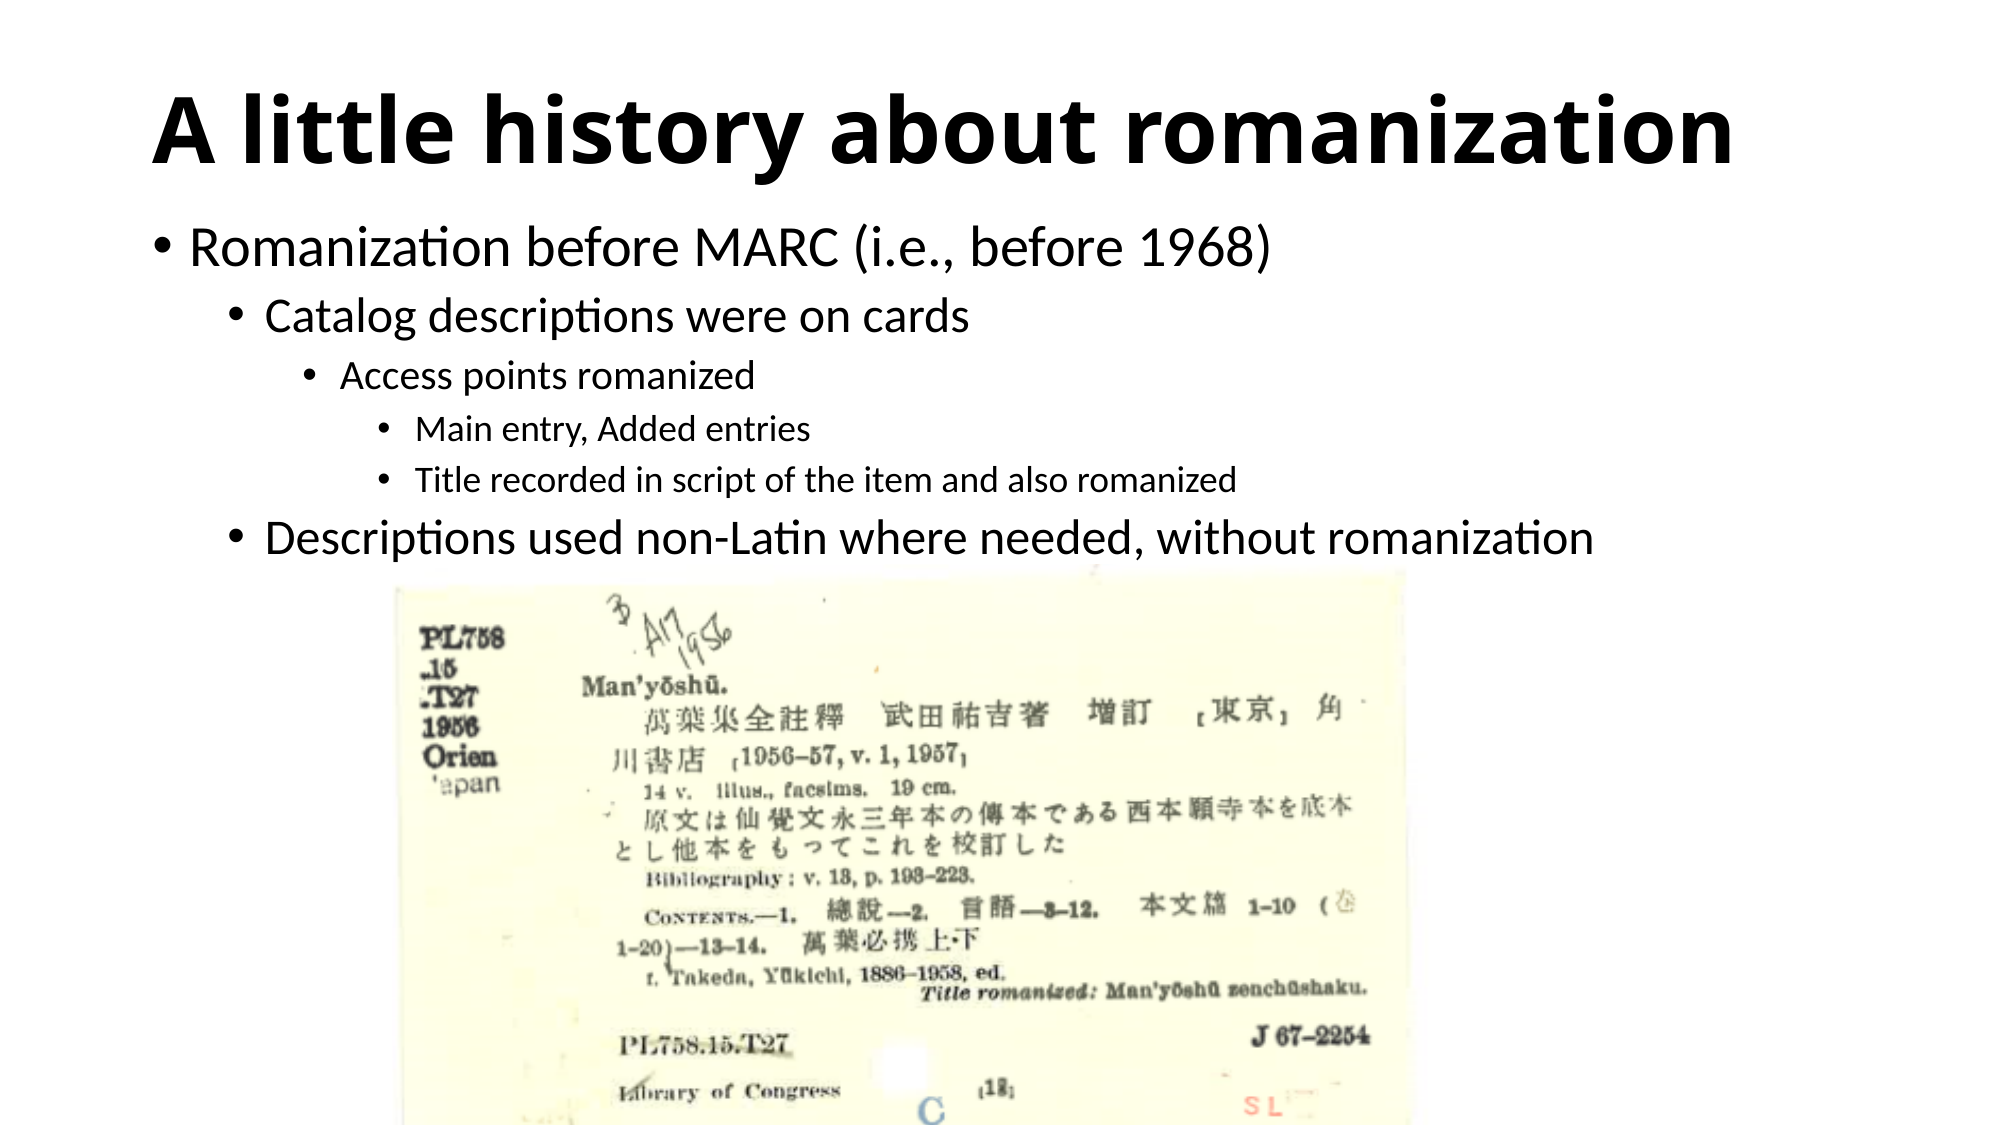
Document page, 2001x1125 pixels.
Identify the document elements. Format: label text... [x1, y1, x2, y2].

list Romanization before MARC (i.e., before 1968) Catalog descriptions were on cards Access points romanized Main entry, Added entries Title recorded in script of the item and also romanized Descriptions used non-Latin where needed, without romanization [137, 208, 1863, 1090]
title A little history about romanization [137, 59, 1863, 208]
picture [392, 564, 1432, 1125]
